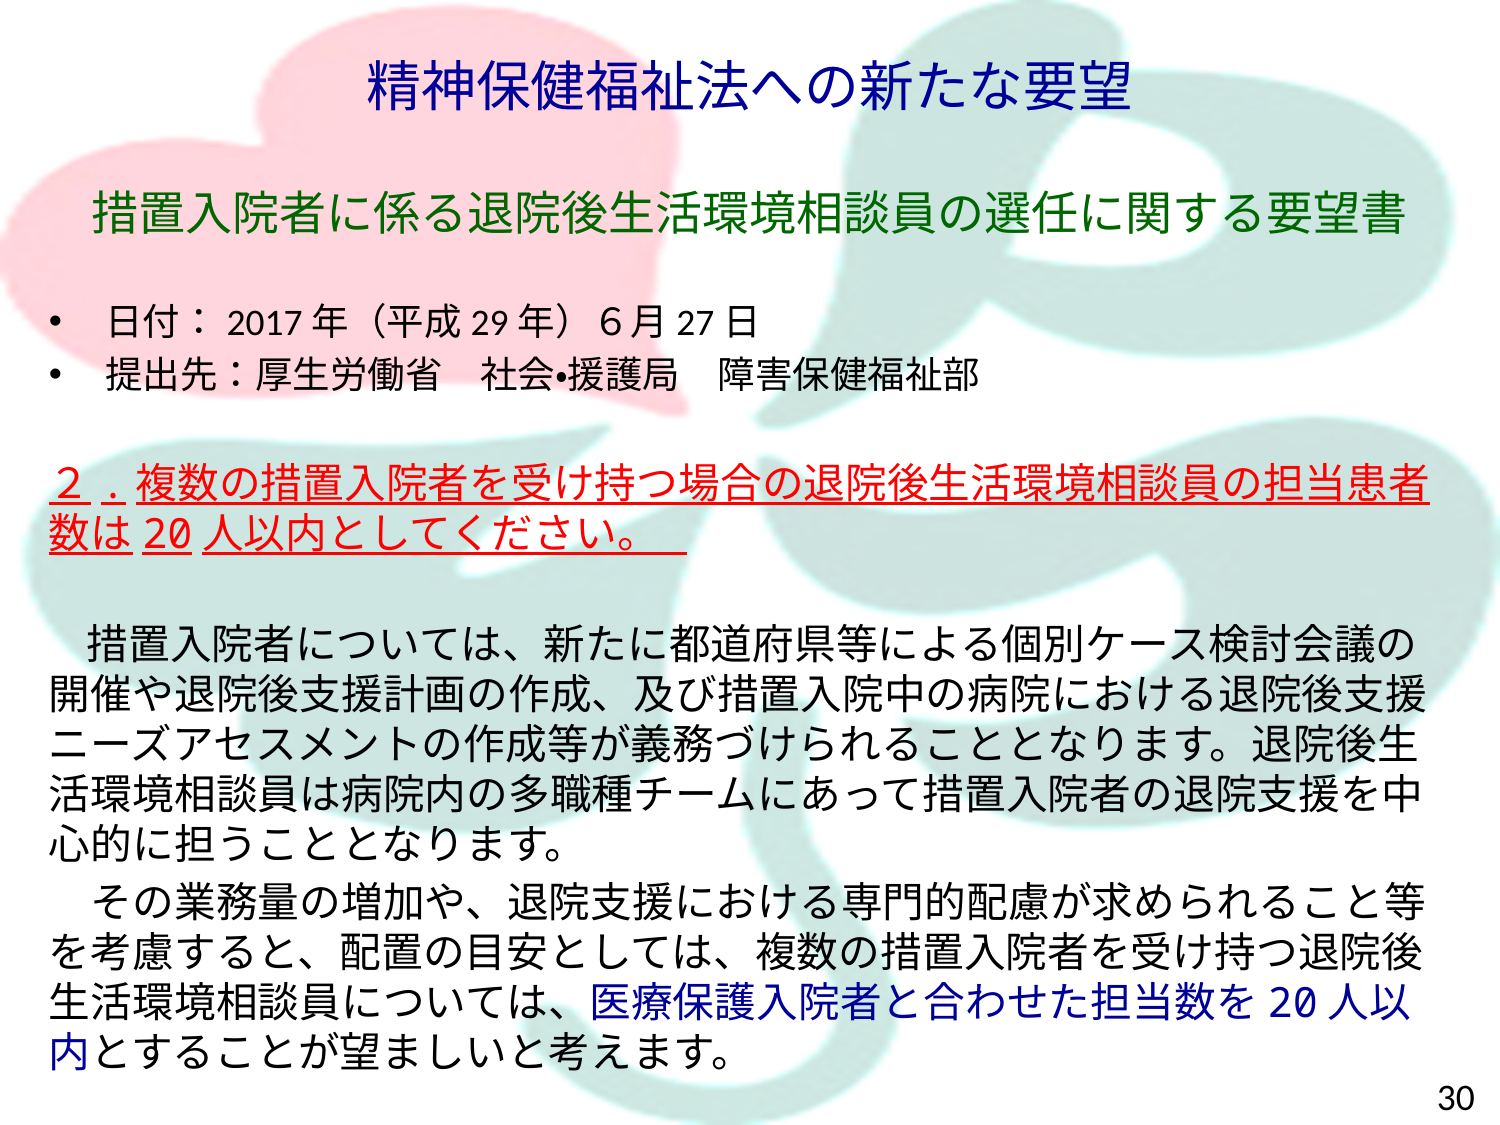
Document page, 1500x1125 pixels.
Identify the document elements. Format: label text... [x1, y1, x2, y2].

slide_number 30 [1139, 1065, 1490, 1125]
list 日付：2017年（平成29年）６月27日 提出先：厚生労働省 社会・援護局 障害保健福祉部 ２.複数の措置入院者を受け持つ場合の退院後生活環境相談員の担当患者数は20人以内としてください。 措置入院者については、新たに都道府県等による個別ケース検討会議の開催や退院後支援計画の作成、及び措置入院中の病院における退院後支援ニーズアセスメントの作成等が義務づけられることとなります。退院後生活環境相談員は病院内の多職種チームにあって措置入院者の退院支援を中心的に担うこととなります。 その業務量の増加や、退院支援における専門的配慮が求められること等を考慮すると、配置の目安としては、複数の措置入院者を受け持つ退院後生活環境相談員については、医療保護入院者と合わせた担当数を20人以内とすることが望ましいと考えます。 [33, 290, 1467, 1113]
text_box [70, 178, 1418, 290]
picture [0, 0, 1500, 1125]
text_box 精神保健福祉法への新たな要望 措置入院者に係る退院後生活環境相談員の選任に関する要望書 [55, 22, 1444, 268]
